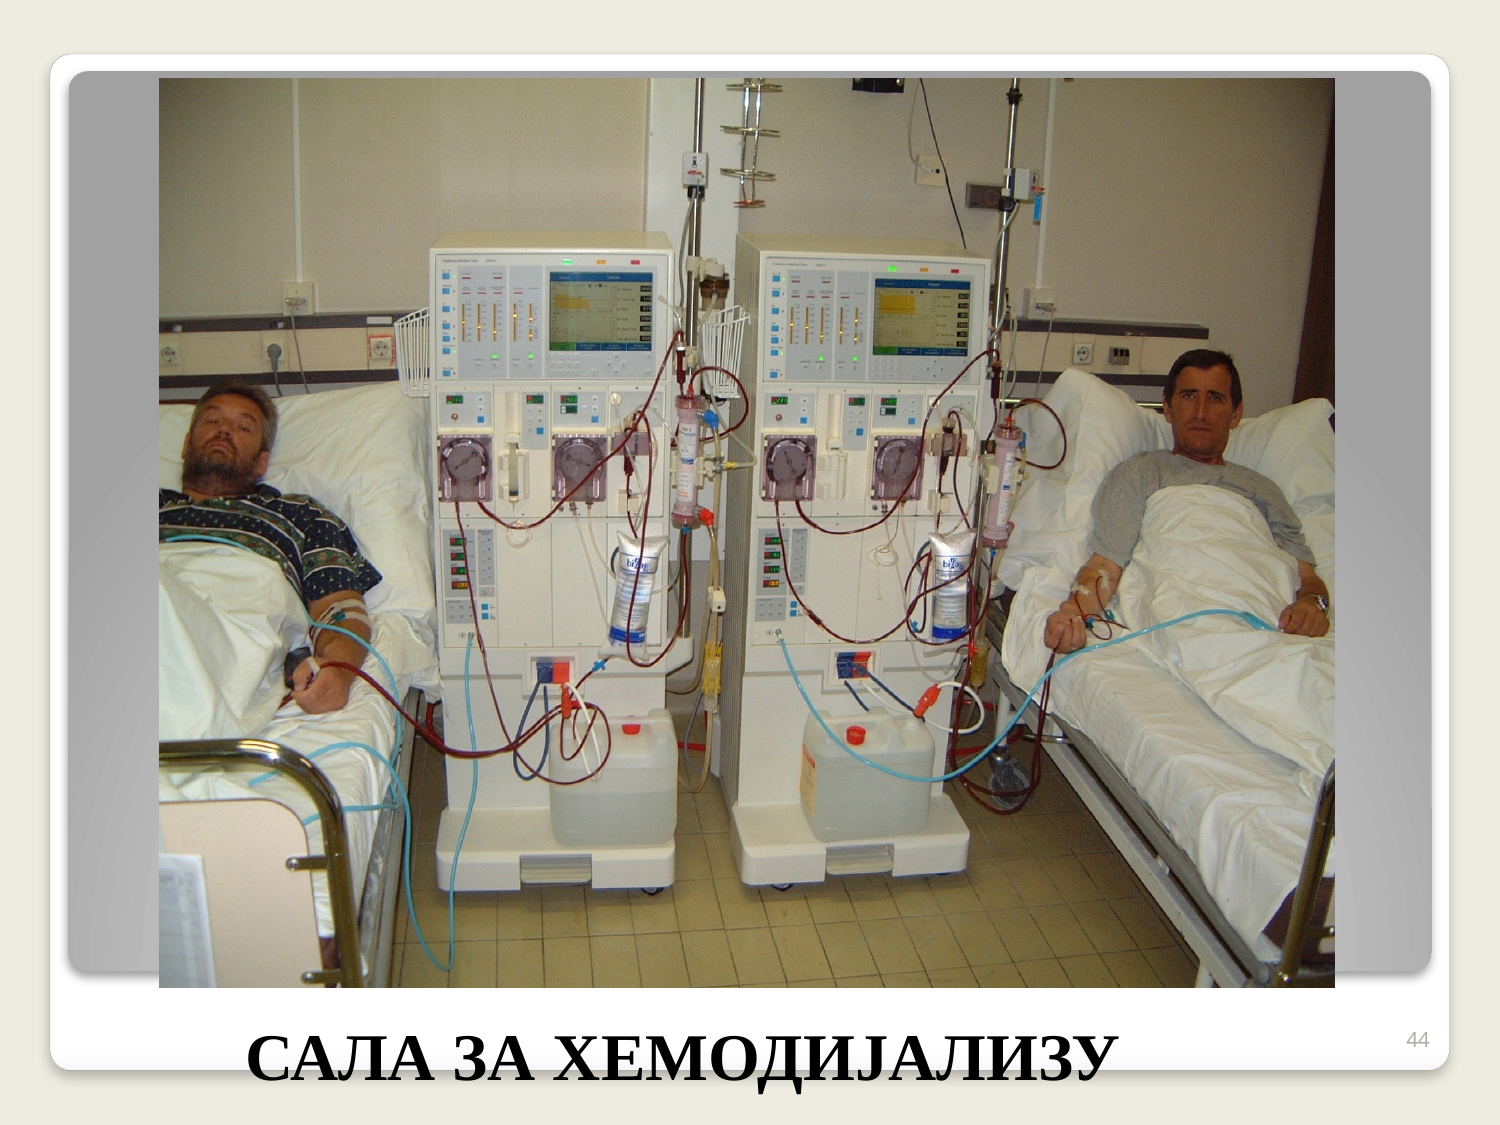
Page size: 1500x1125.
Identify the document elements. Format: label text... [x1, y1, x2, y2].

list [159, 77, 1335, 988]
slide_number 44 [1369, 1002, 1445, 1063]
title САЛА ЗА ХЕМОДИЈАЛИЗУ [230, 976, 1393, 1102]
